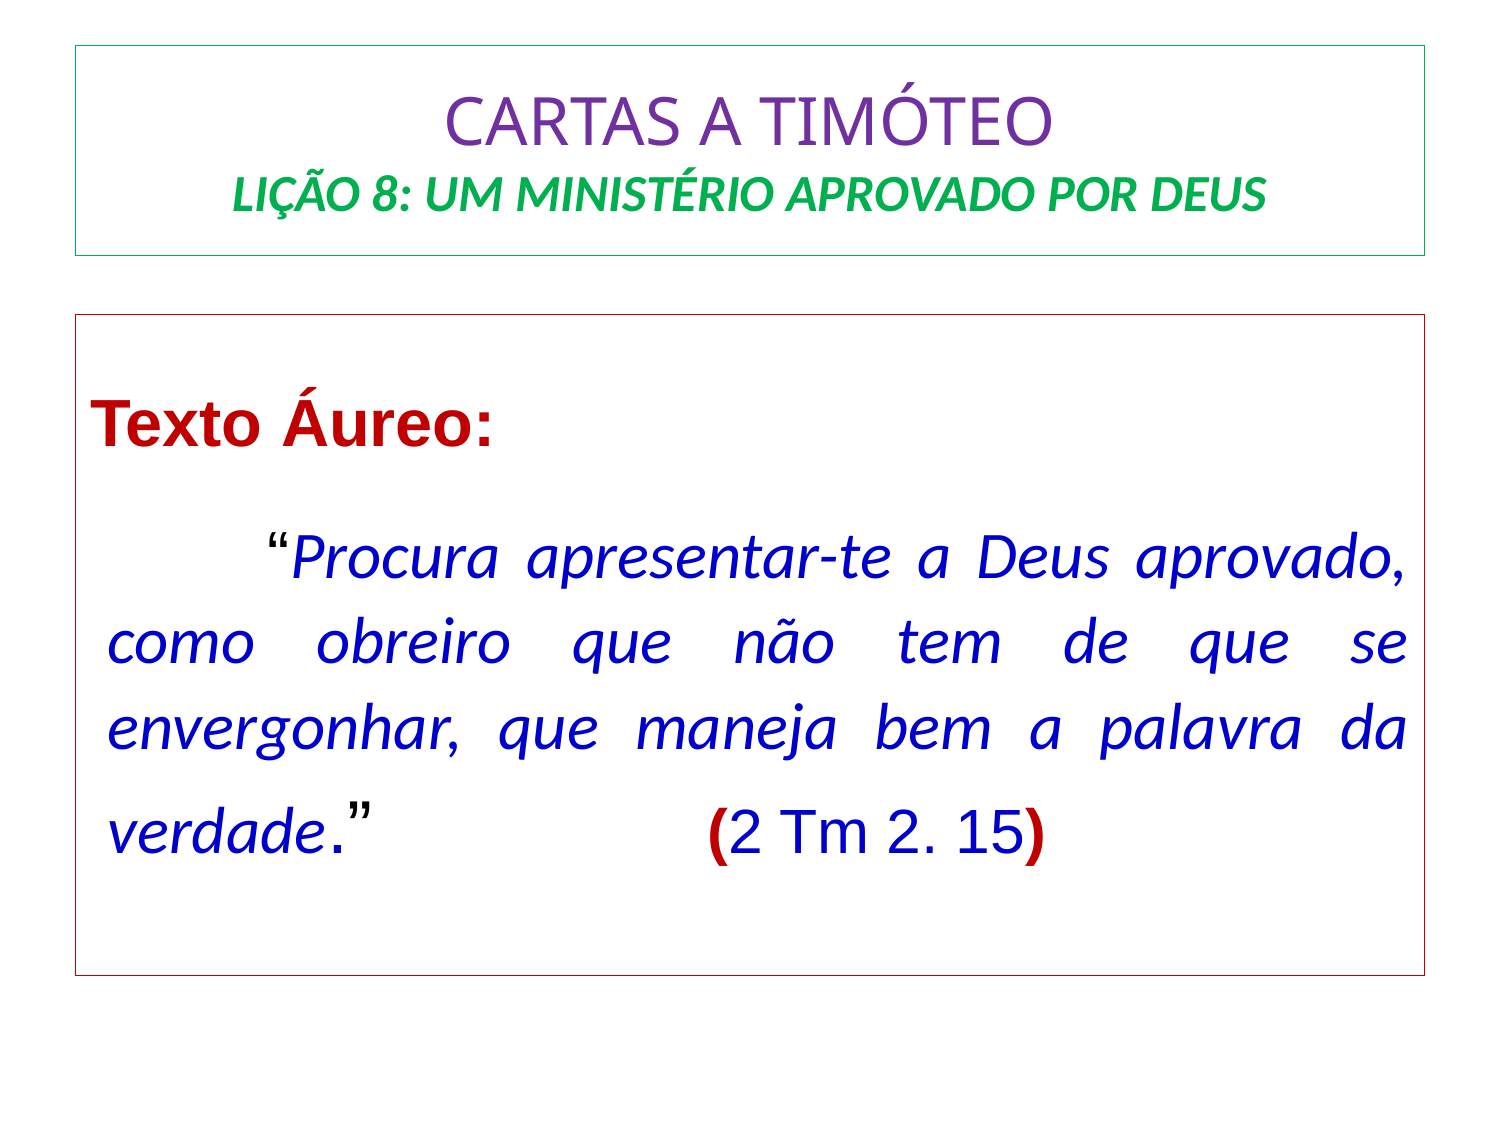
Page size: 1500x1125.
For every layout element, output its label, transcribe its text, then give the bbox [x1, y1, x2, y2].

list Texto Áureo: “Procura apresentar-te a Deus aprovado, como obreiro que não tem de que se envergonhar, que maneja bem a palavra da verdade.” (2 Tm 2. 15) [75, 314, 1425, 976]
title CARTAS A TIMÓTEO LIÇÃO 8: UM MINISTÉRIO APROVADO POR DEUS [75, 45, 1425, 256]
